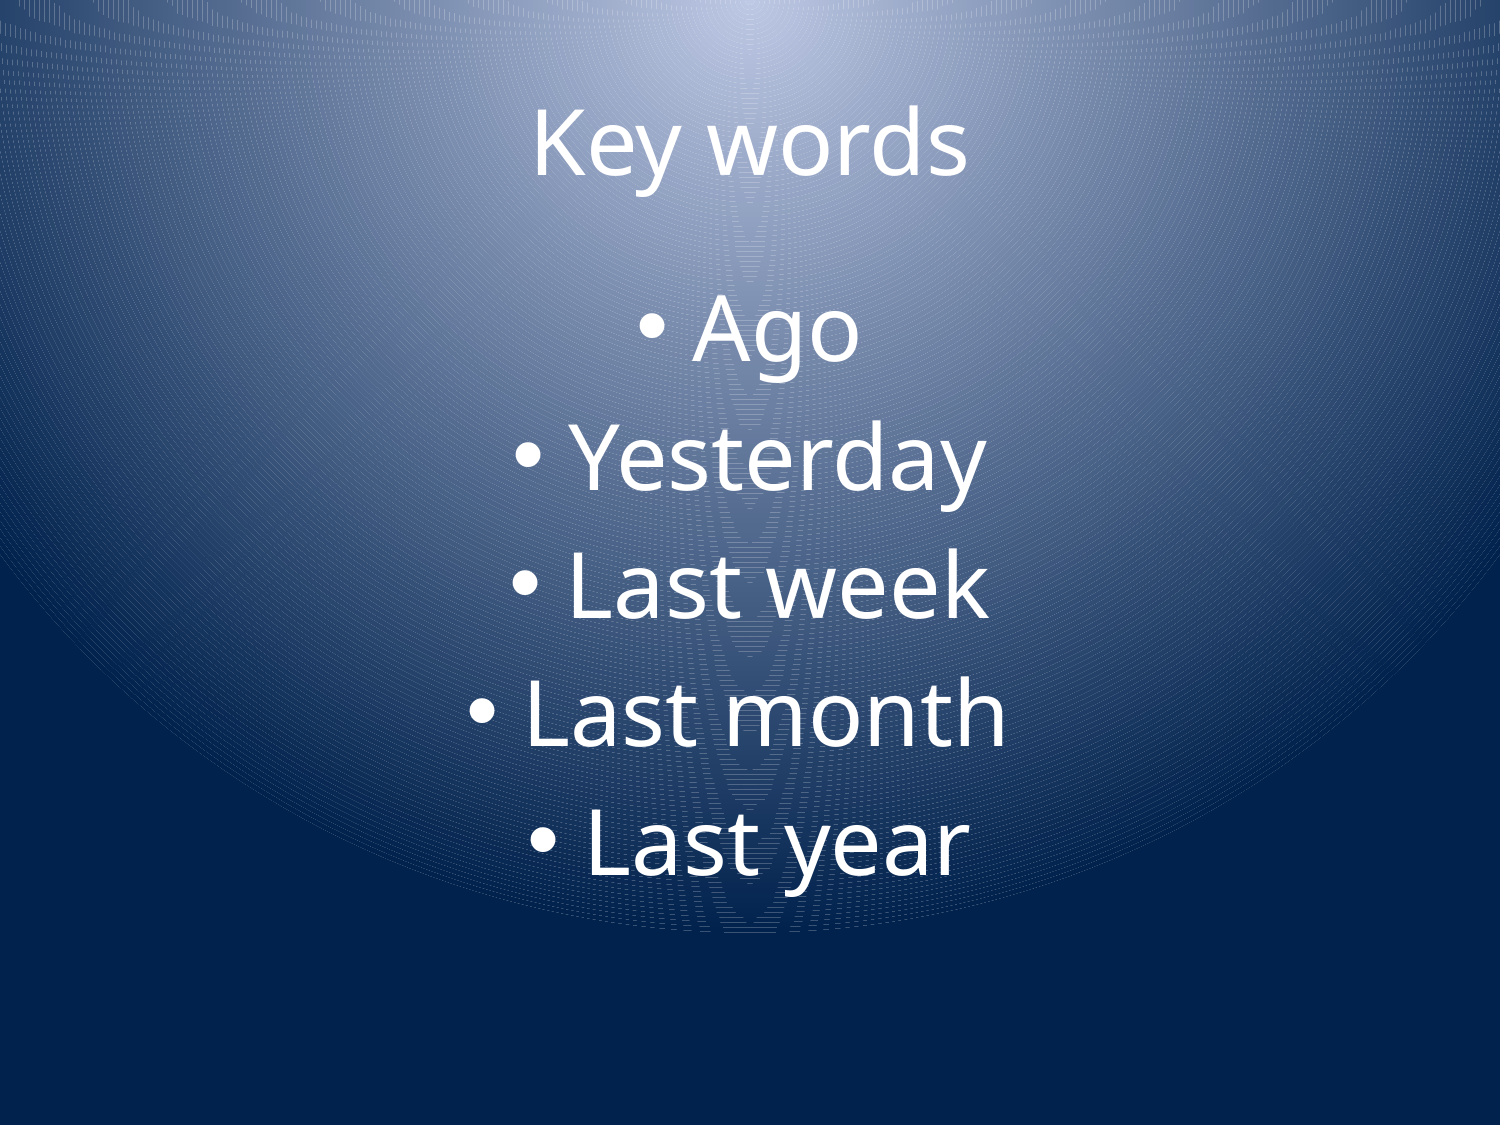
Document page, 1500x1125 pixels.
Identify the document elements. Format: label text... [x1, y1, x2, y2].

title Key words [75, 45, 1425, 233]
list Ago Yesterday Last week Last month Last year [75, 262, 1425, 1005]
